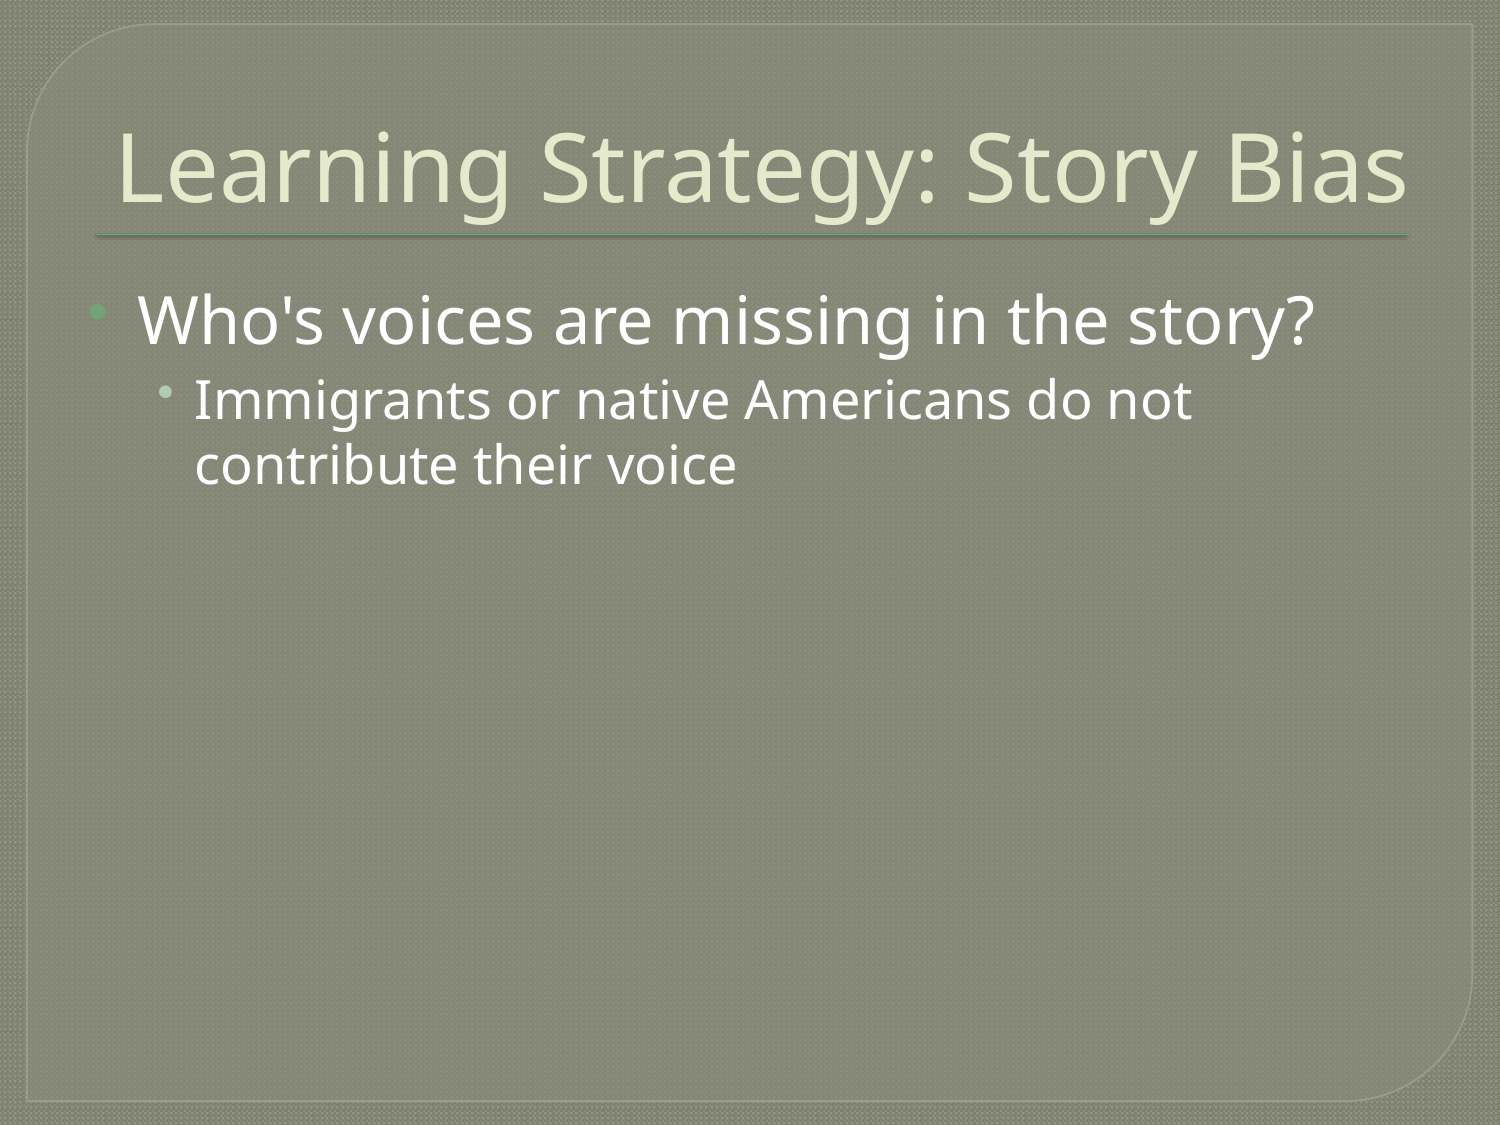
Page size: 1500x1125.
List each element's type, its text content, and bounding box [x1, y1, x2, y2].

title Learning Strategy: Story Bias [75, 41, 1425, 230]
list Who's voices are missing in the story? Immigrants or native Americans do not contribute their voice [75, 270, 1425, 1013]
